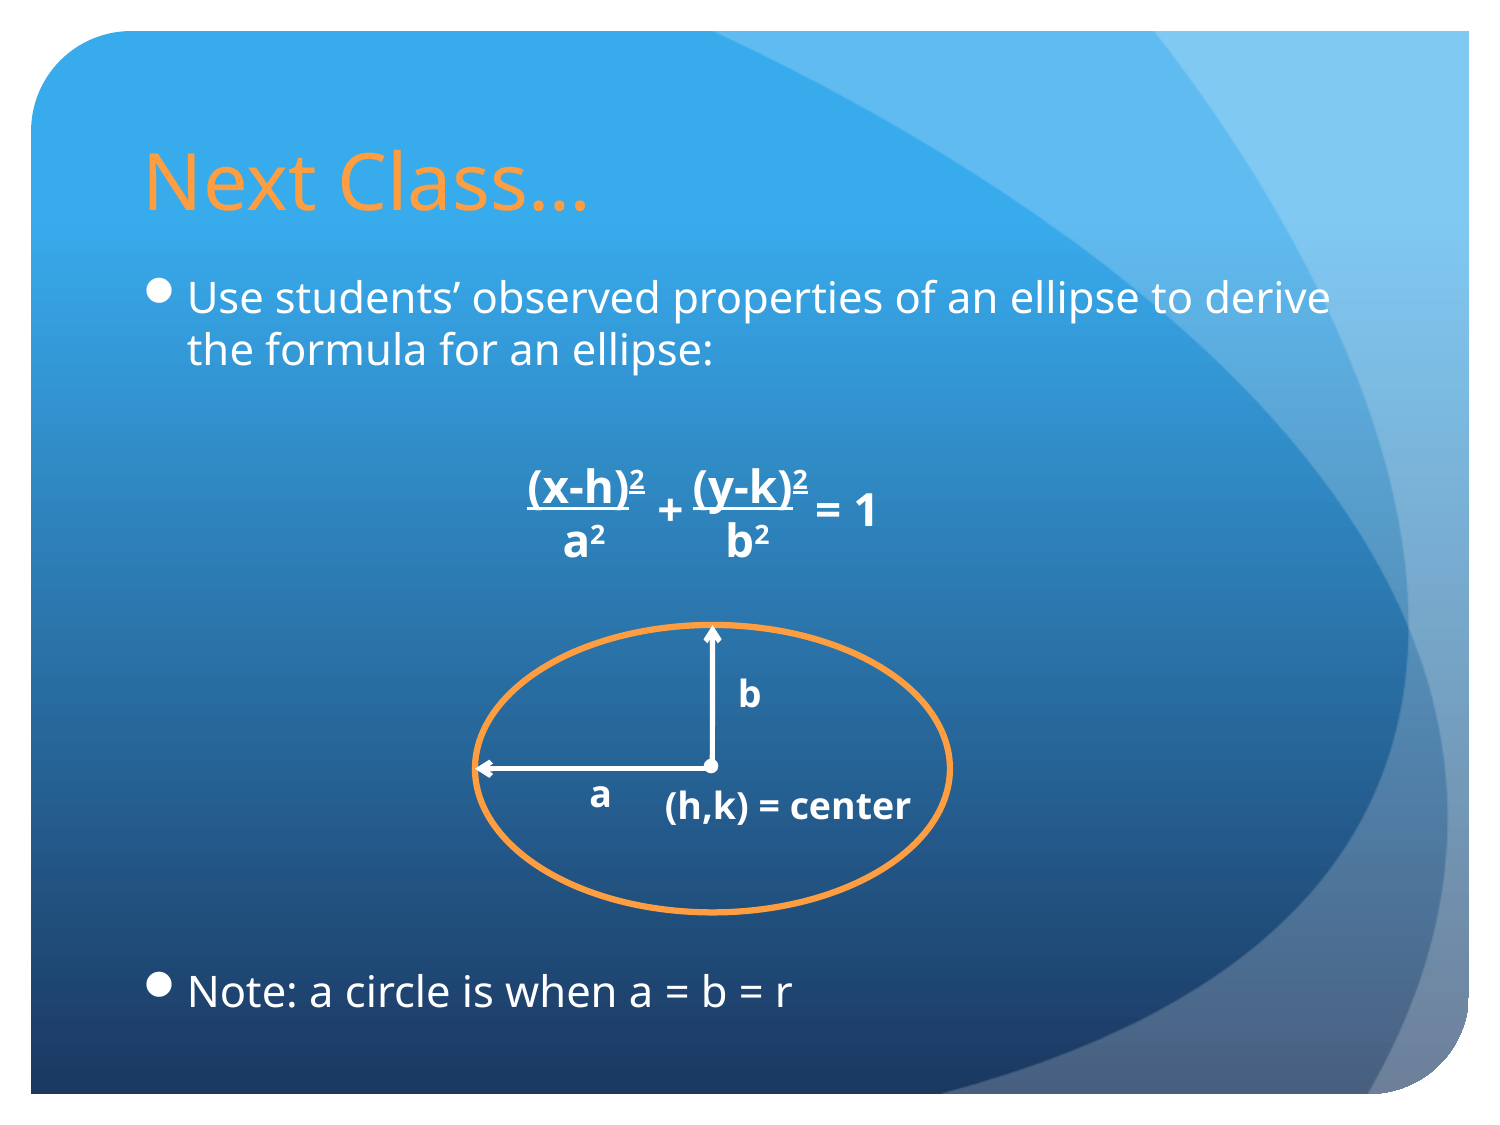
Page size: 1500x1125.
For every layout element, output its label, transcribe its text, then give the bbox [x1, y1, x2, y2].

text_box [512, 449, 1043, 576]
title Next Class… [127, 62, 1372, 234]
picture [24, 30, 1473, 1094]
list Use students’ observed properties of an ellipse to derive the formula for an ellipse: Note: a circle is when a = b = r [127, 262, 1372, 1025]
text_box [474, 624, 951, 913]
